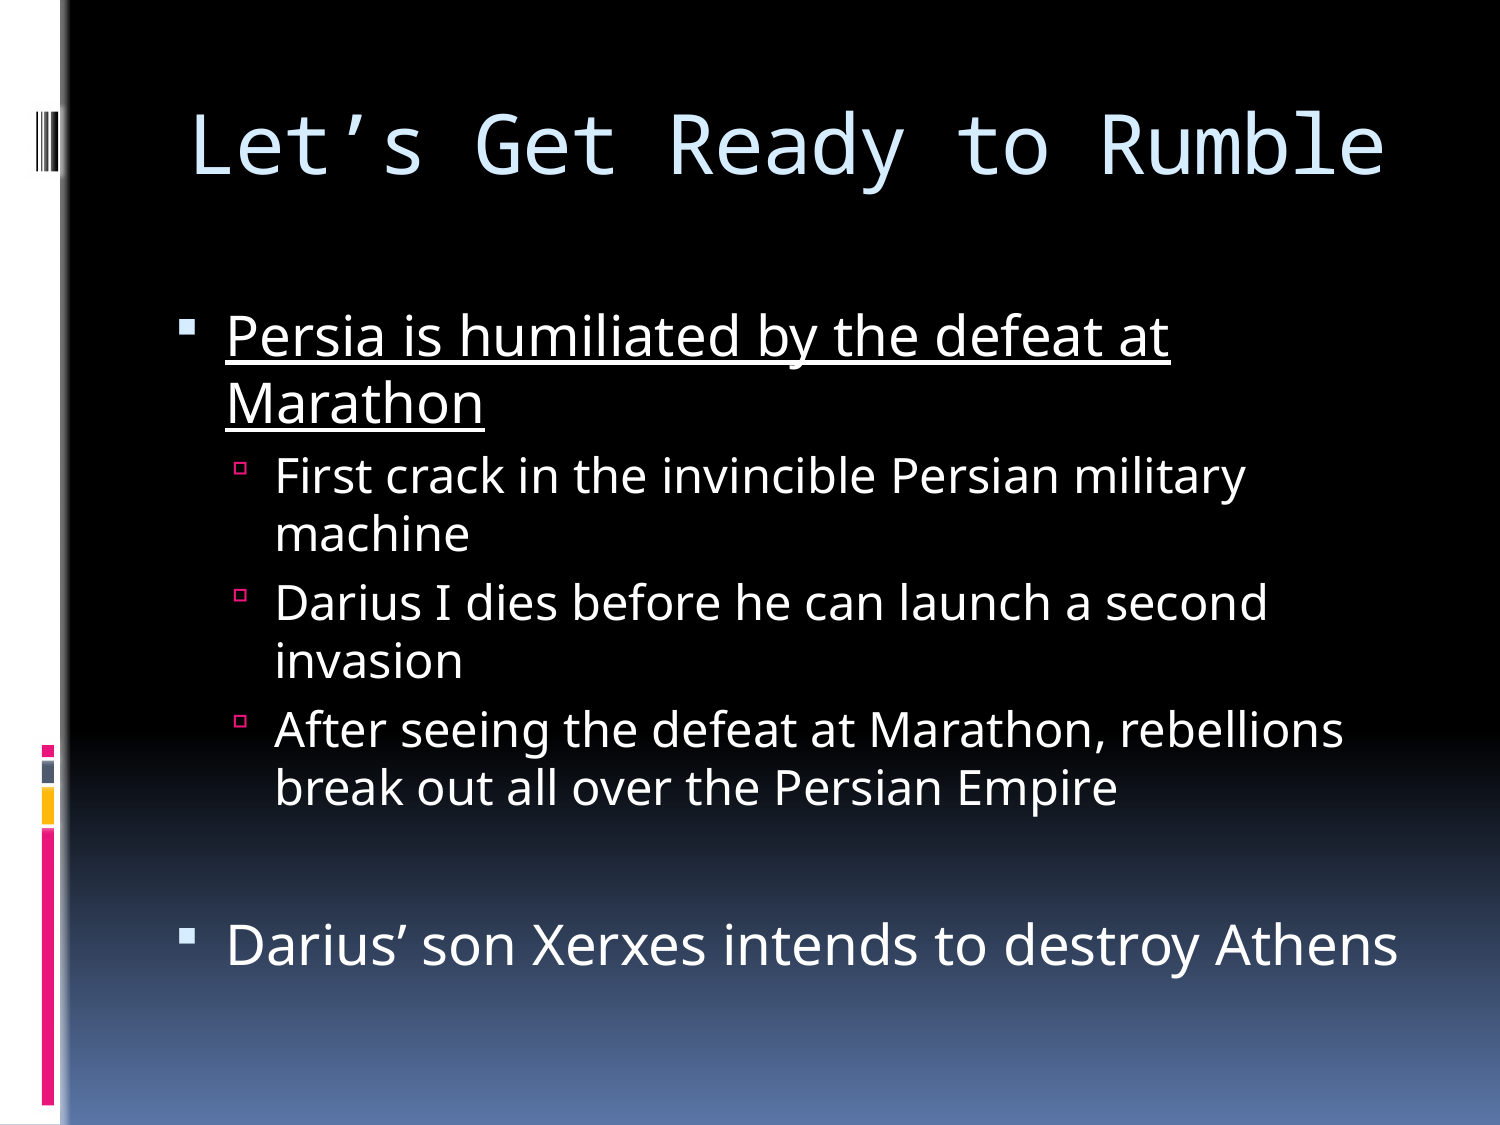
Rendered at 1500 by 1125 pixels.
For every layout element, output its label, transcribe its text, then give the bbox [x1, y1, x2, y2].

title Let’s Get Ready to Rumble [150, 83, 1425, 234]
list Persia is humiliated by the defeat at Marathon First crack in the invincible Persian military machine Darius I dies before he can launch a second invasion After seeing the defeat at Marathon, rebellions break out all over the Persian Empire Darius’ son Xerxes intends to destroy Athens [150, 292, 1425, 1043]
